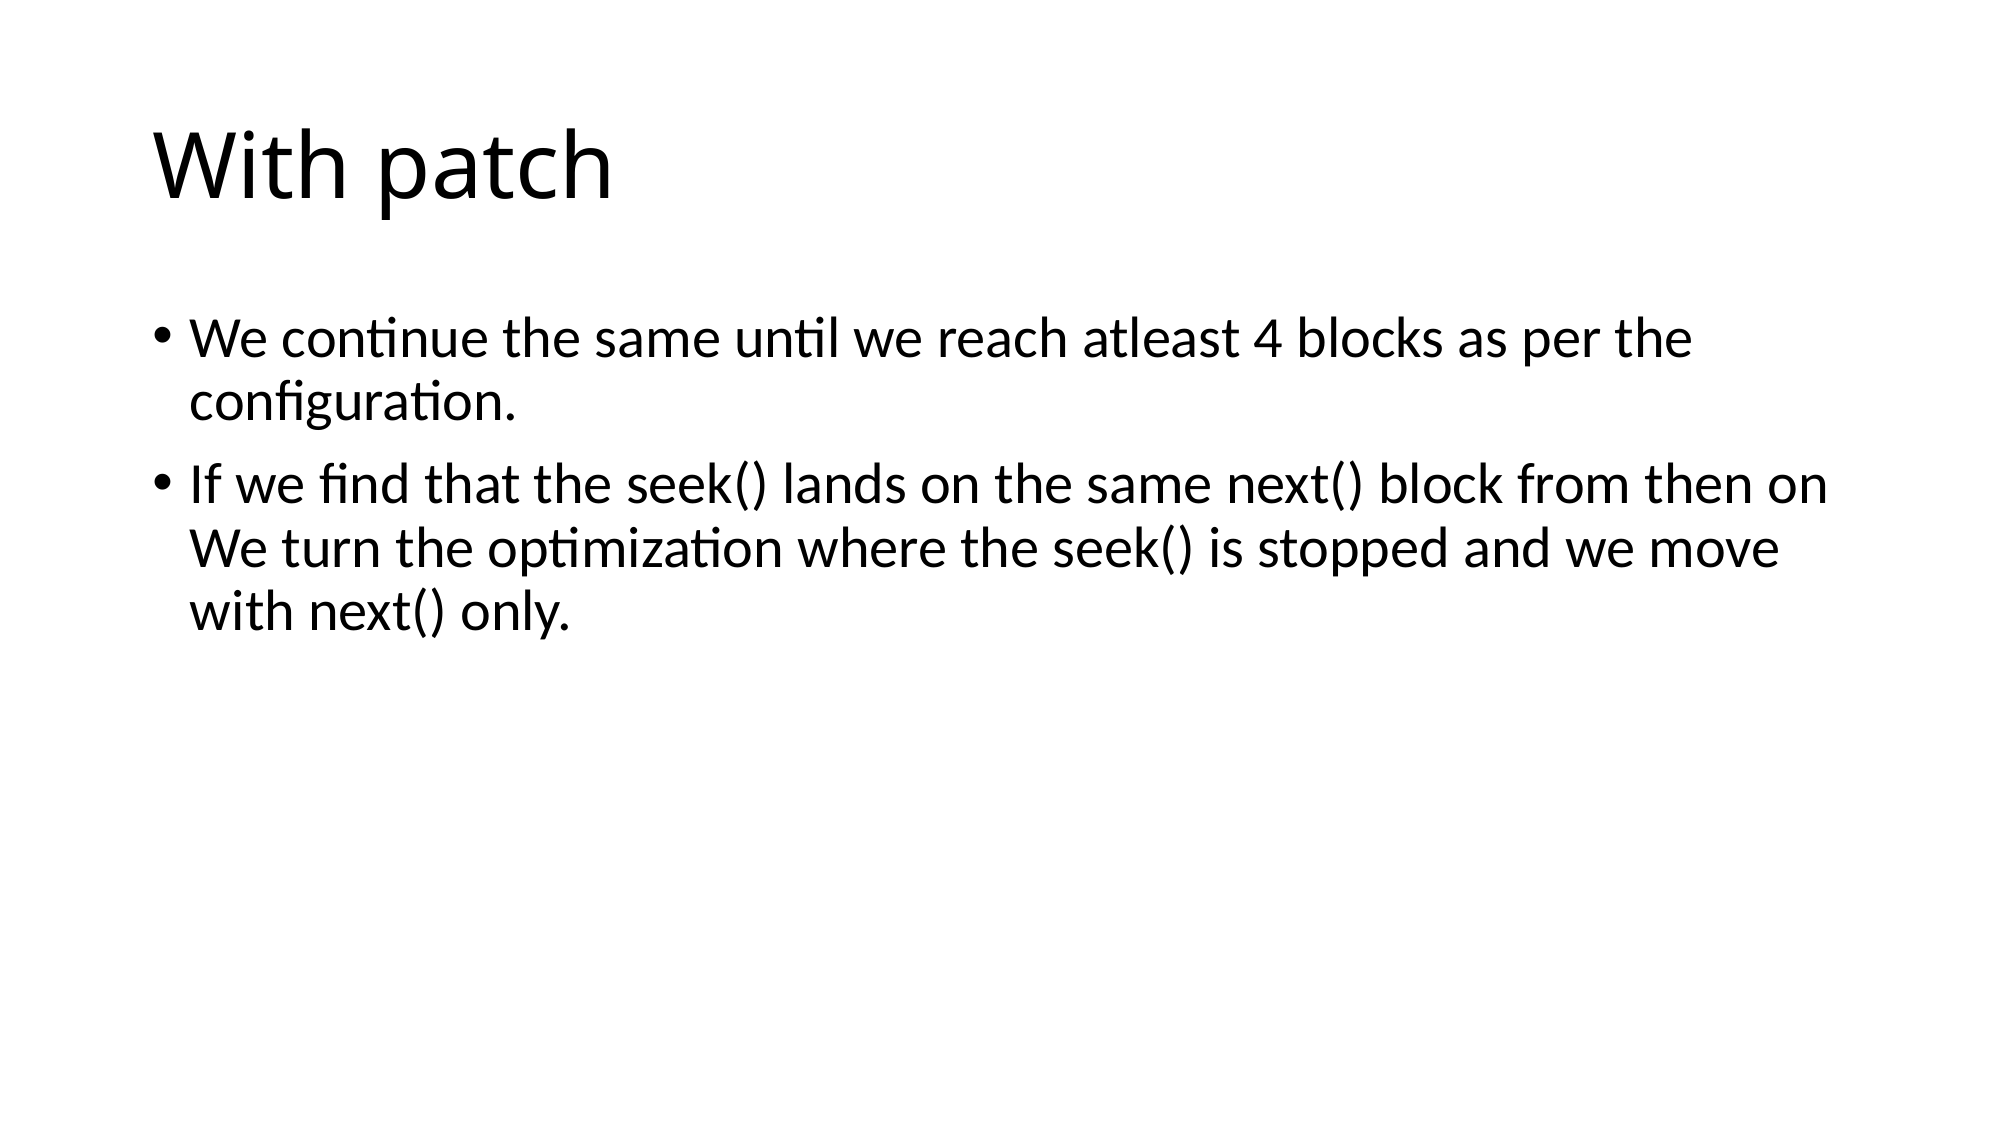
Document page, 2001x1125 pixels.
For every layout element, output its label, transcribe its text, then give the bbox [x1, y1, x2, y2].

title With patch [137, 59, 1863, 278]
list We continue the same until we reach atleast 4 blocks as per the configuration. If we find that the seek() lands on the same next() block from then on We turn the optimization where the seek() is stopped and we move with next() only. [137, 299, 1863, 1014]
